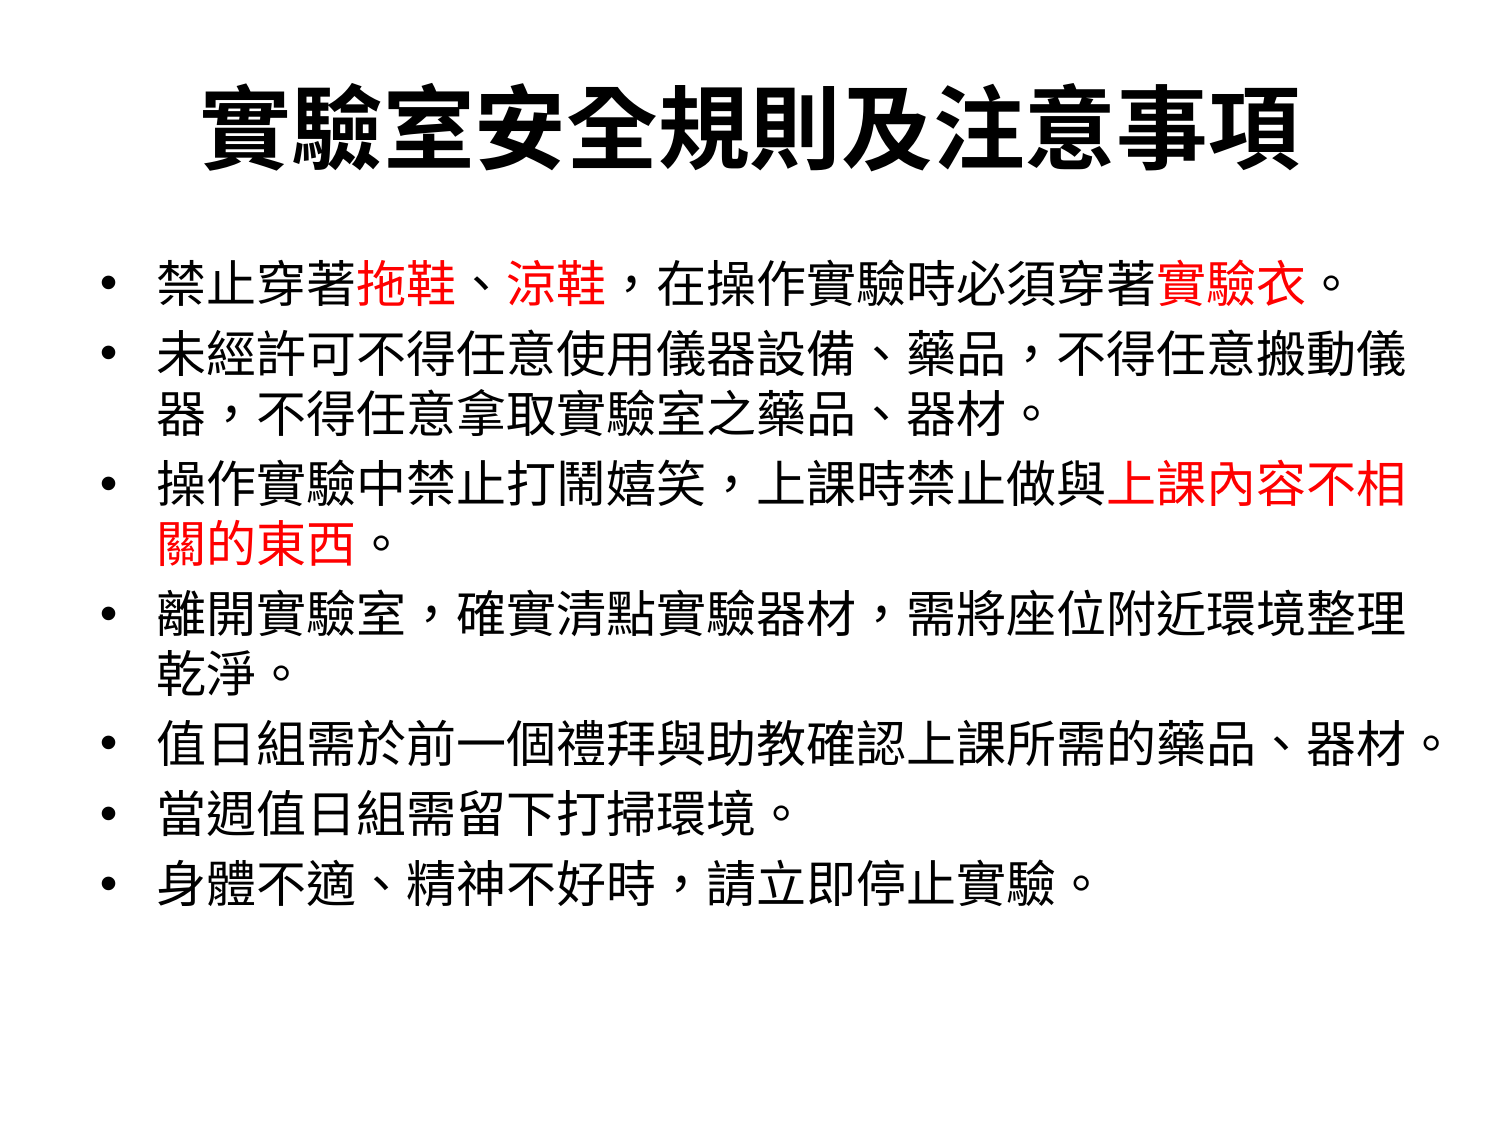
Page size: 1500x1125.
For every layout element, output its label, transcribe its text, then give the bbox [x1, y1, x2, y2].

title 實驗室安全規則及注意事項 [75, 32, 1425, 220]
list 禁止穿著拖鞋、涼鞋，在操作實驗時必須穿著實驗衣。 未經許可不得任意使用儀器設備、藥品，不得任意搬動儀器，不得任意拿取實驗室之藥品、器材。 操作實驗中禁止打鬧嬉笑，上課時禁止做與上課內容不相關的東西。 離開實驗室，確實清點實驗器材，需將座位附近環境整理乾淨。 值日組需於前一個禮拜與助教確認上課所需的藥品、器材。 當週值日組需留下打掃環境。 身體不適、精神不好時，請立即停止實驗。 [85, 245, 1436, 988]
